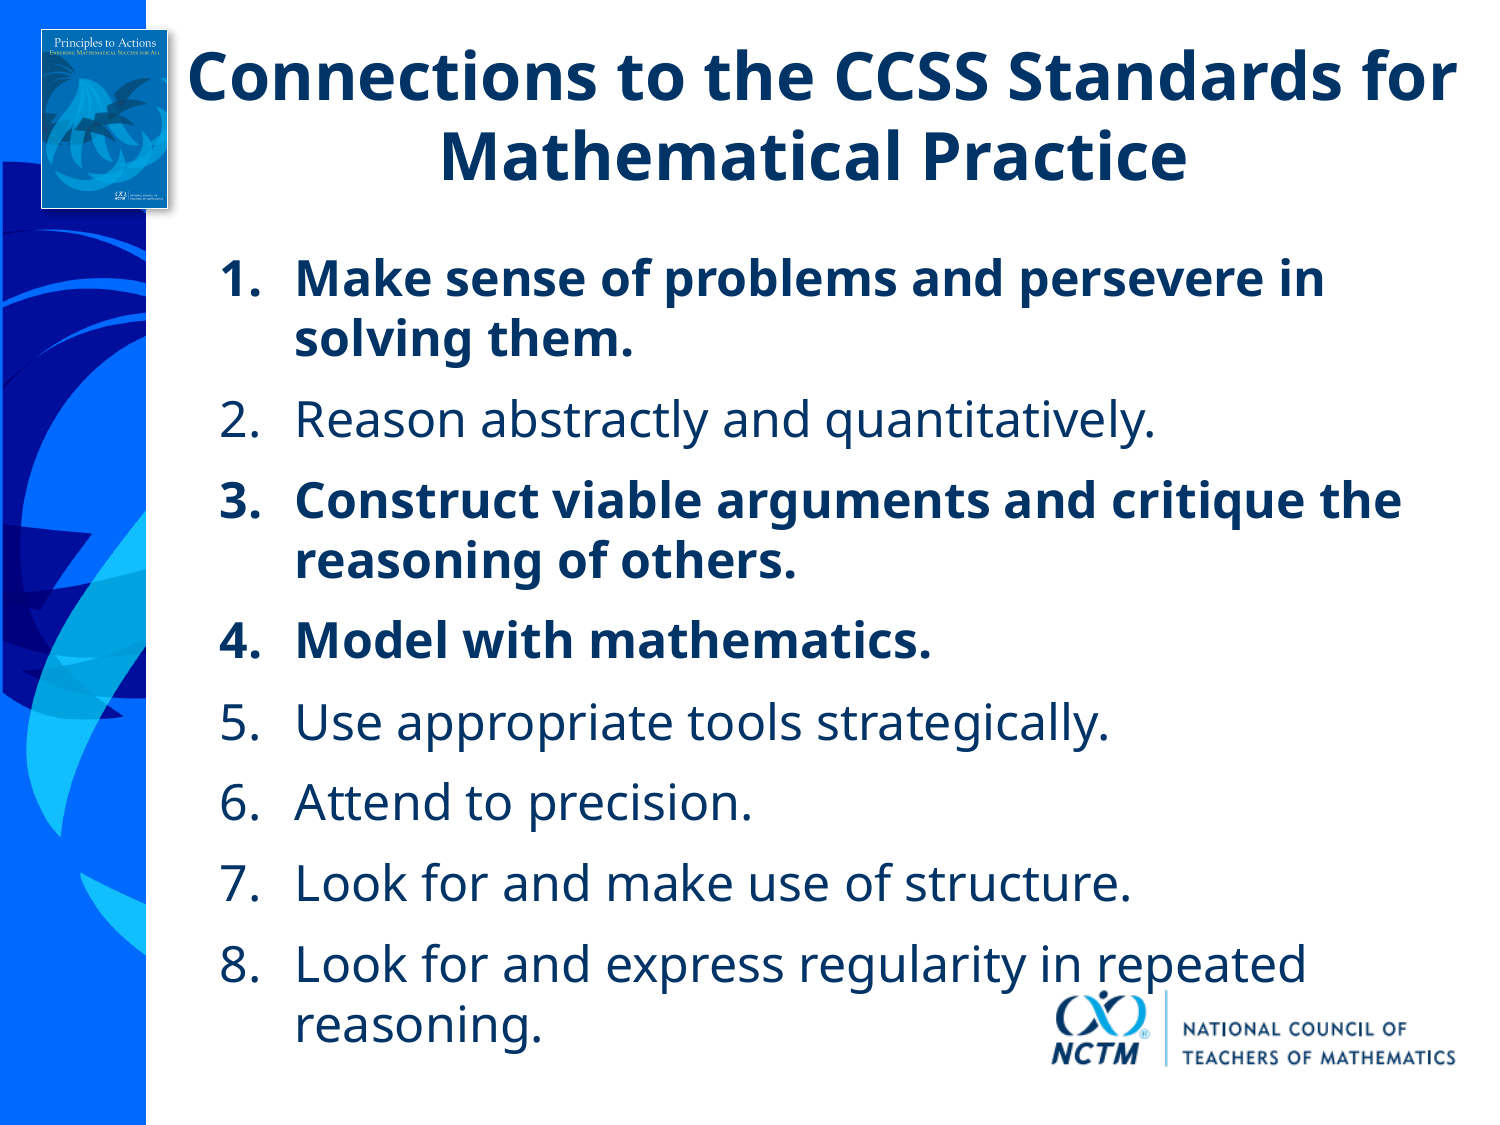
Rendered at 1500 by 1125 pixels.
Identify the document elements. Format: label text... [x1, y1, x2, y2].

text_box Make sense of problems and persevere in solving them. Reason abstractly and quantitatively. Construct viable arguments and critique the reasoning of others. Model with mathematics. Use appropriate tools strategically. Attend to precision. Look for and make use of structure. Look for and express regularity in repeated reasoning. [167, 238, 1500, 970]
picture [1034, 969, 1474, 1085]
text_box Connections to the CCSS Standards for Mathematical Practice [150, 0, 1500, 163]
picture [0, 0, 168, 1125]
